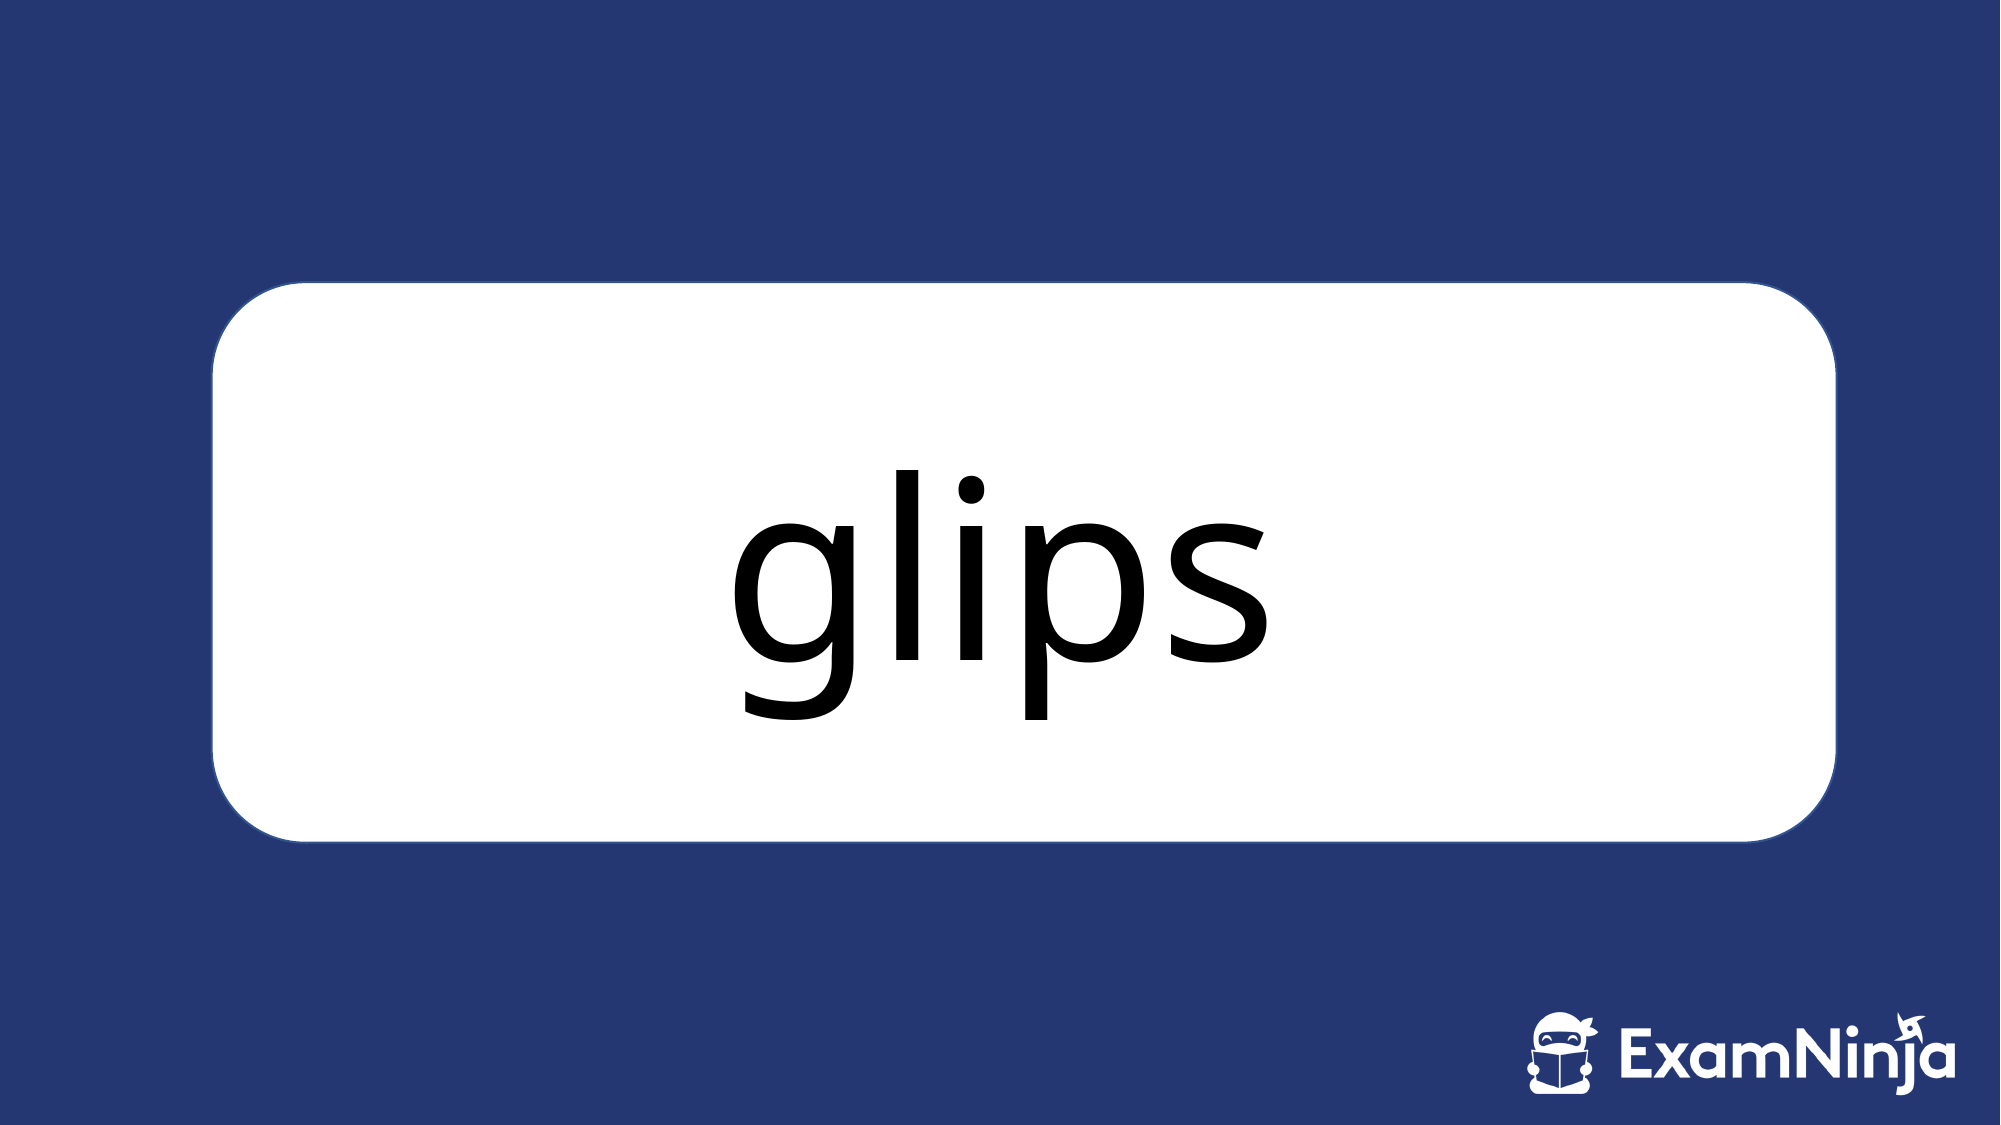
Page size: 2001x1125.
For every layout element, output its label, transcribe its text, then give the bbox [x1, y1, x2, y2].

picture [1501, 1003, 1979, 1102]
text_box [210, 719, 1838, 844]
text_box glips [143, 403, 1857, 719]
text_box [210, 281, 1838, 403]
